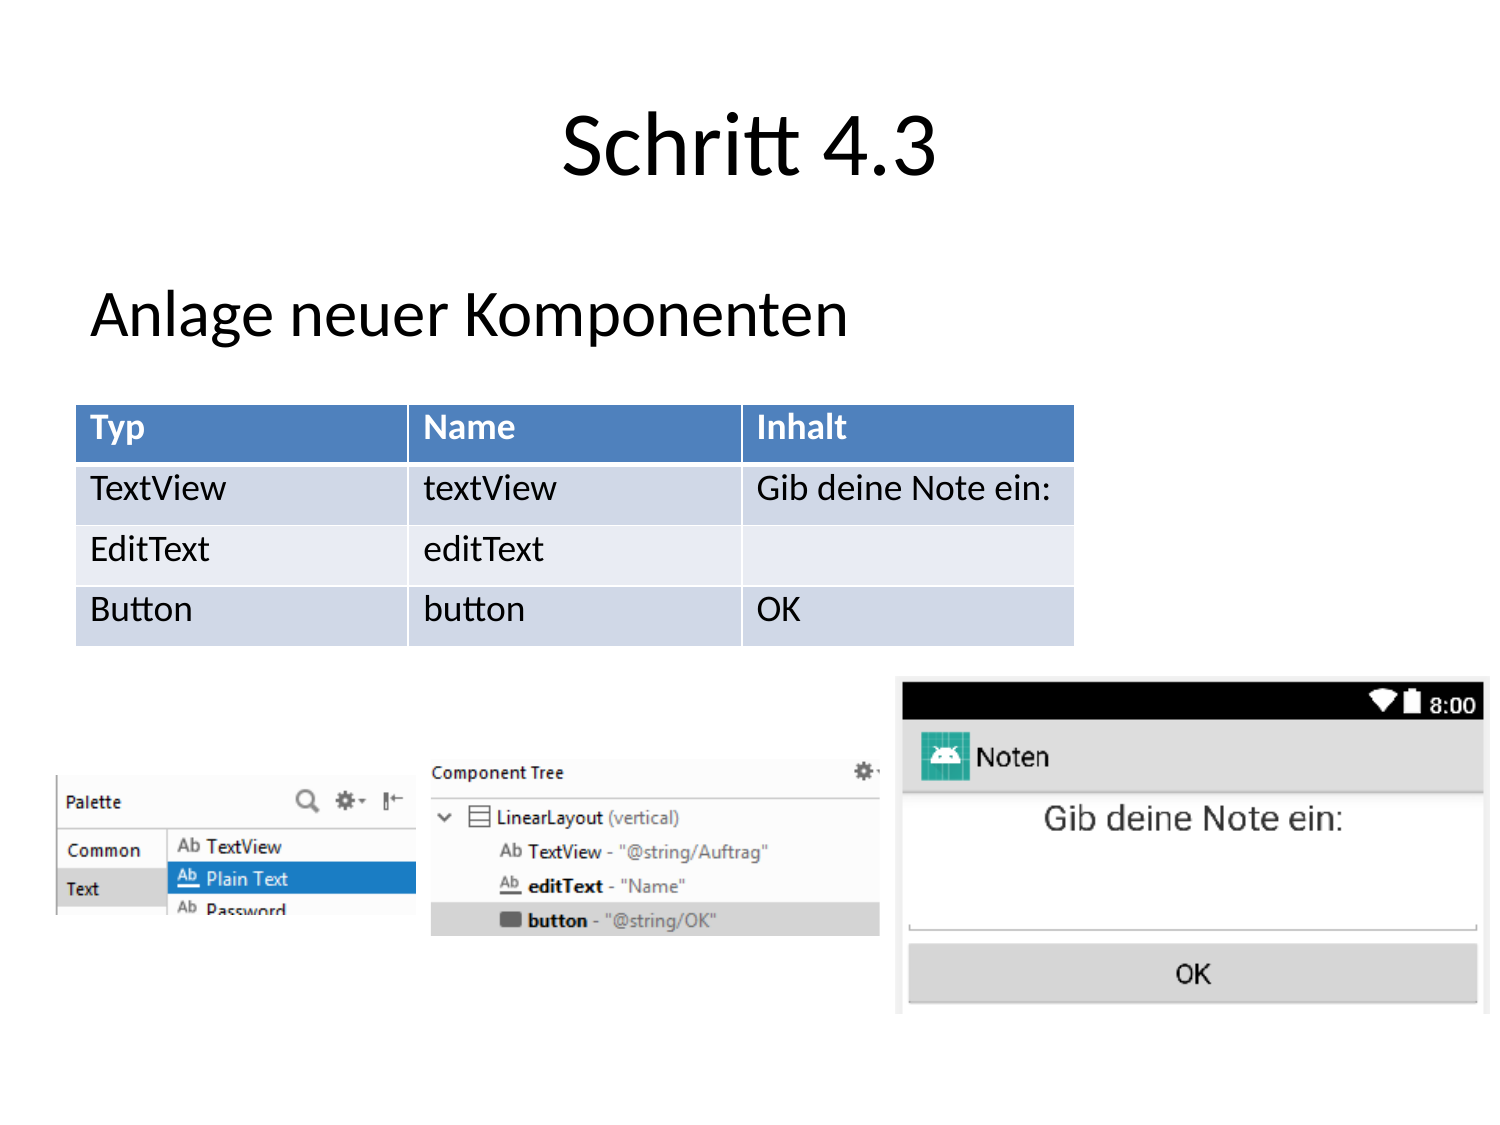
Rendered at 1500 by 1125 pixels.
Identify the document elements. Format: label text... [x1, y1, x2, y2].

table_cell TextView [76, 467, 407, 525]
table_cell editText [409, 526, 741, 585]
table_cell textView [409, 467, 741, 525]
table_cell EditText [76, 526, 407, 585]
table_header Name [409, 405, 741, 462]
table_header Typ [76, 405, 407, 462]
picture [430, 759, 880, 936]
table_cell [743, 526, 1074, 585]
picture [895, 676, 1490, 1015]
table_cell button [409, 587, 741, 646]
table_header Inhalt [743, 405, 1074, 462]
table_cell Button [76, 587, 407, 646]
table_cell OK [743, 587, 1074, 646]
table_cell Gib deine Note ein: [743, 467, 1074, 525]
title Schritt 4.3 [75, 45, 1425, 233]
picture [52, 775, 416, 915]
list Anlage neuer Komponenten [75, 262, 1425, 1005]
